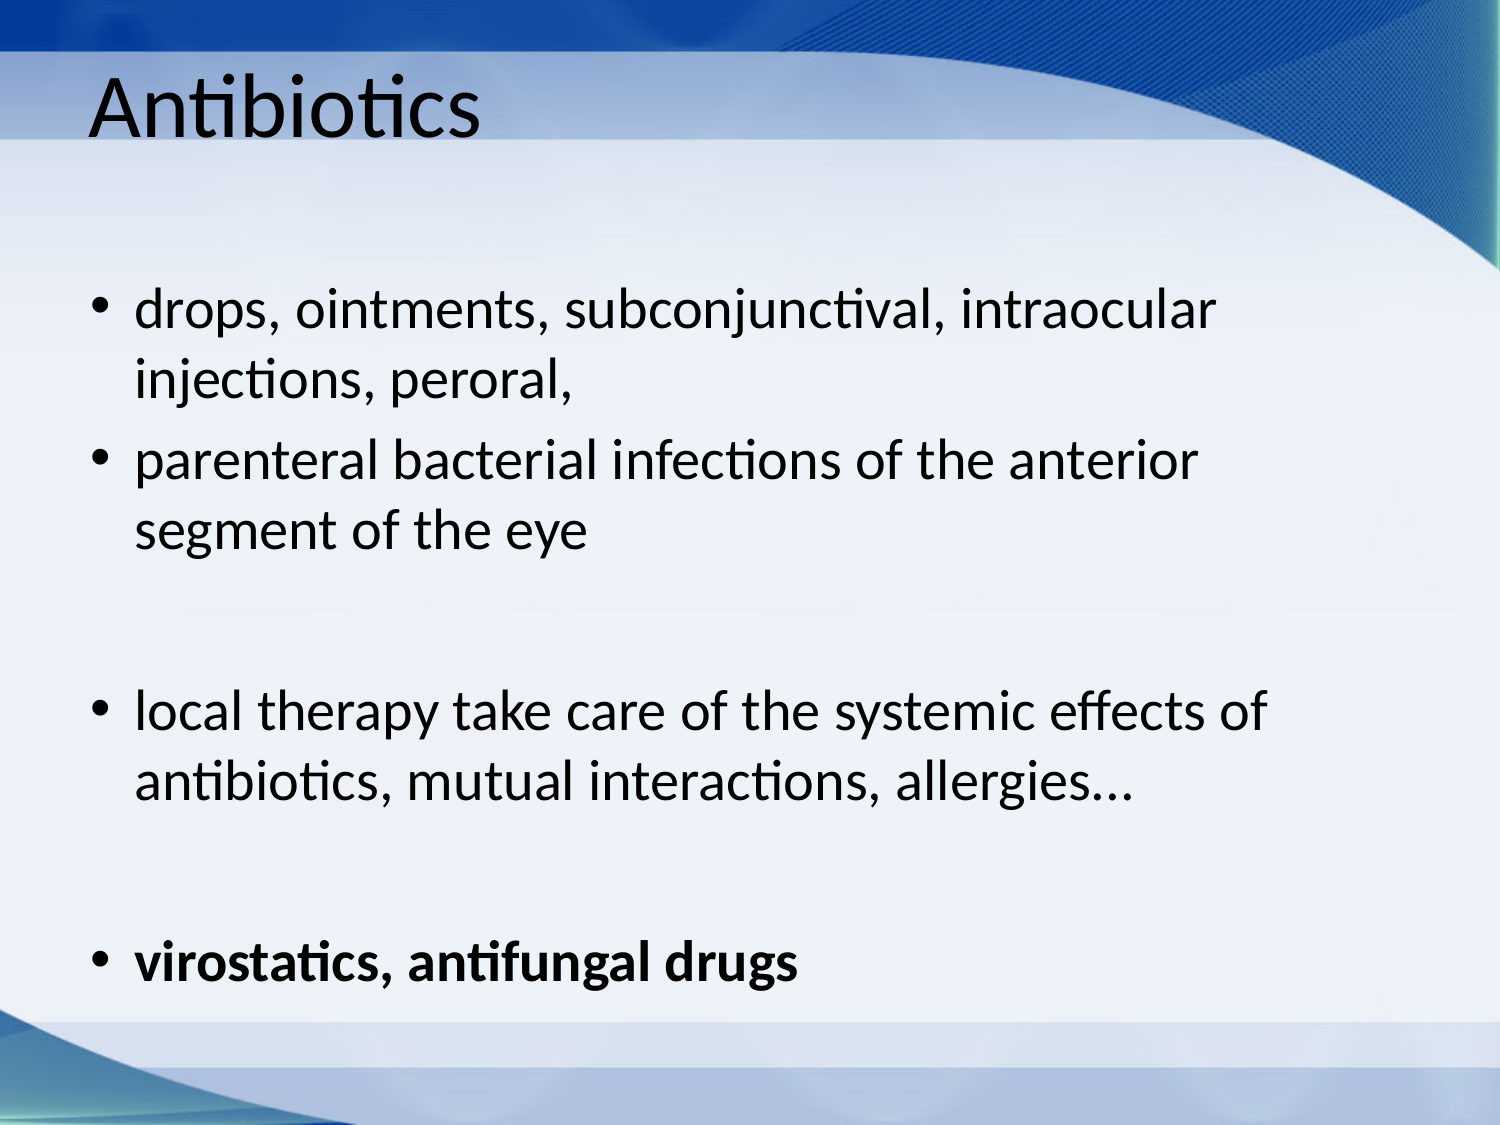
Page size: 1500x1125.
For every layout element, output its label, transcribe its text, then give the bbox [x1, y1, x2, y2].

picture [0, 0, 1500, 1125]
list drops, ointments, subconjunctival, intraocular injections, peroral, parenteral bacterial infections of the anterior segment of the eye local therapy take care of the systemic effects of antibiotics, mutual interactions, allergies... virostatics, antifungal drugs [75, 262, 1425, 1005]
title Antibiotics [73, 7, 1424, 195]
